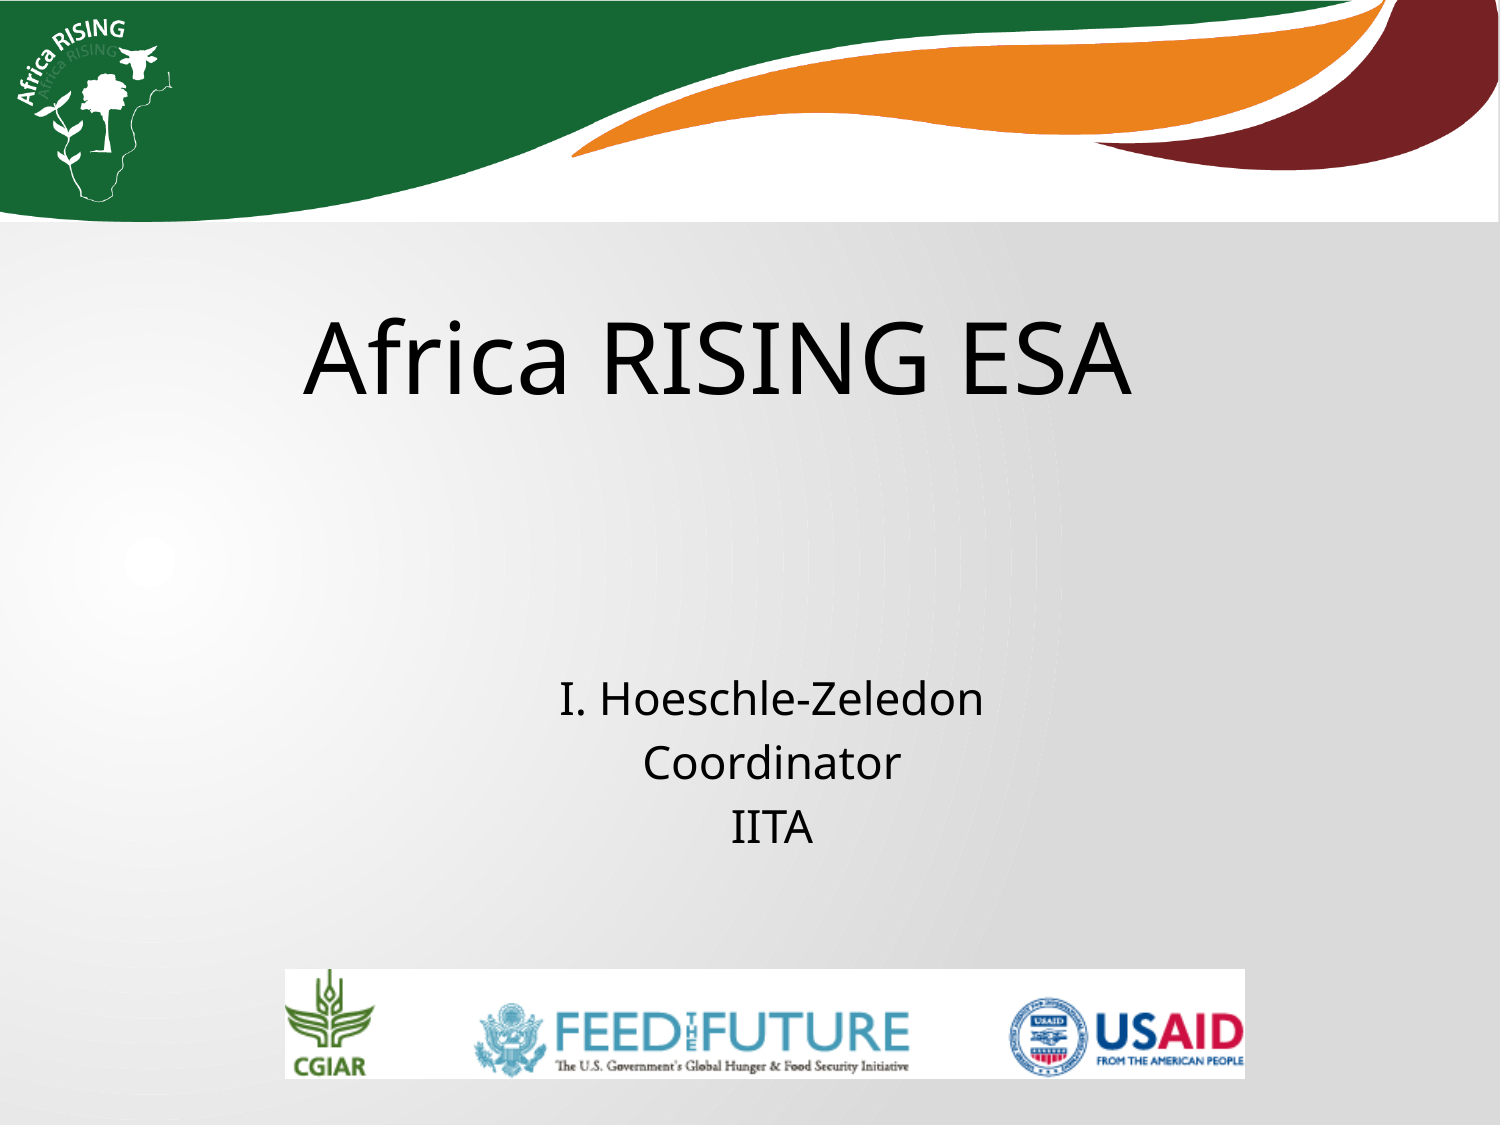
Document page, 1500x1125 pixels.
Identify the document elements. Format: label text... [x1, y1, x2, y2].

picture [0, 0, 1499, 222]
list Africa RISING ESA [137, 287, 1307, 475]
list I. Hoeschle-Zeledon Coordinator IITA [387, 662, 1138, 863]
picture [285, 969, 1245, 1079]
